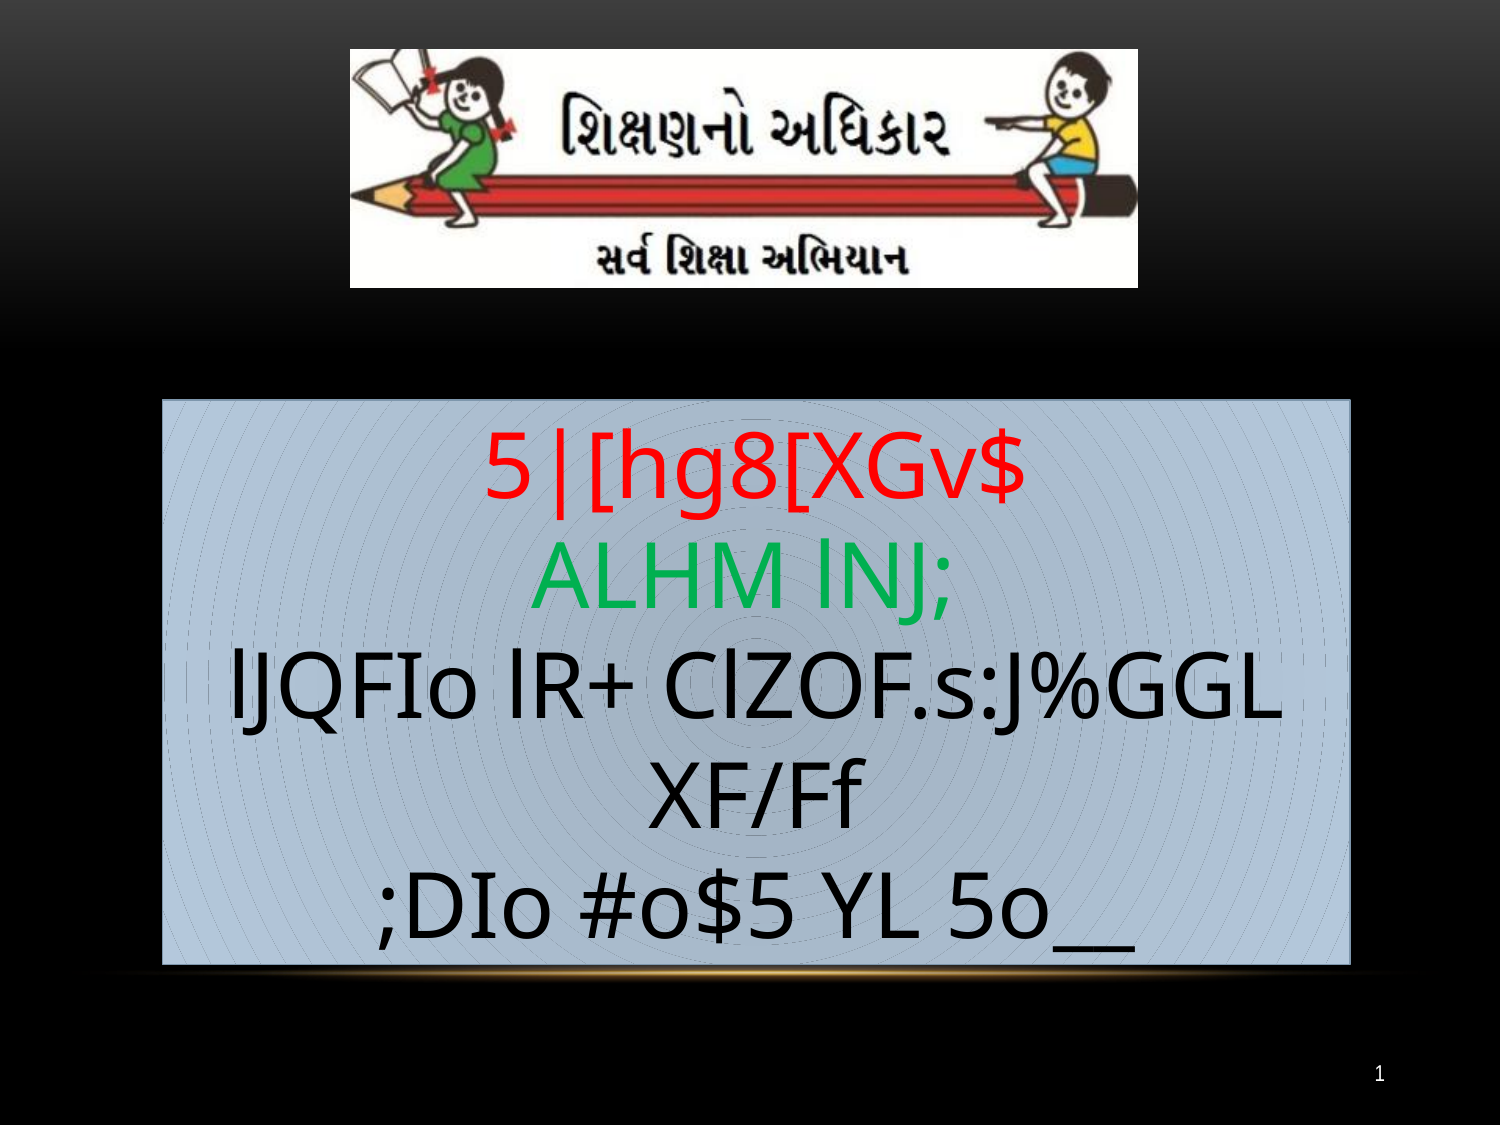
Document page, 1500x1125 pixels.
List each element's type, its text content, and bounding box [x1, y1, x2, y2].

slide_number 1 [1237, 1042, 1400, 1103]
picture [0, 0, 1500, 1125]
text_box 5|[hg8[XGv$ ALHM lNJ; lJQFIo lR+ ClZOF.s:J%GGL XF/Ff ;DIo #o$5 YL 5o__ [162, 399, 1351, 965]
